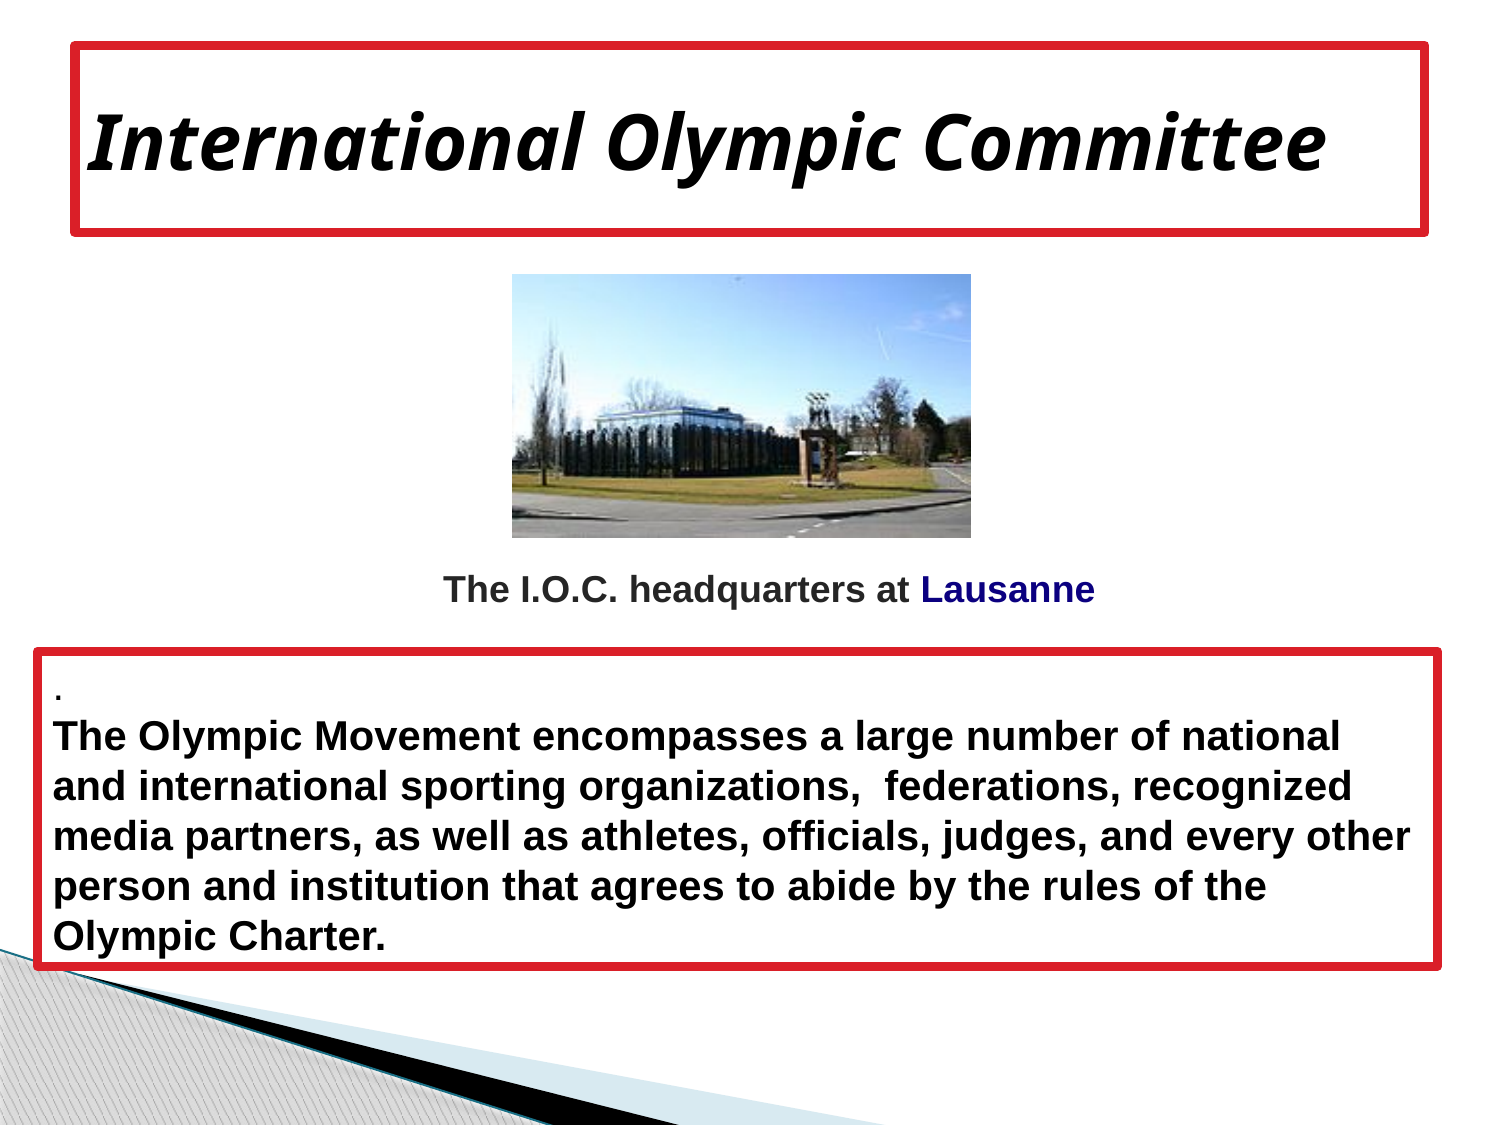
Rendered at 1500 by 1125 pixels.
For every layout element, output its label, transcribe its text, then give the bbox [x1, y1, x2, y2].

text_box . The Olympic Movement encompasses a large number of national and international sporting organizations, federations, recognized media partners, as well as athletes, officials, judges, and every other person and institution that agrees to abide by the rules of the Olympic Charter. [33, 647, 1442, 971]
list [512, 274, 972, 538]
text_box The I.O.C. headquarters at Lausanne [428, 557, 1111, 618]
title International Olympic Committee [70, 41, 1429, 237]
